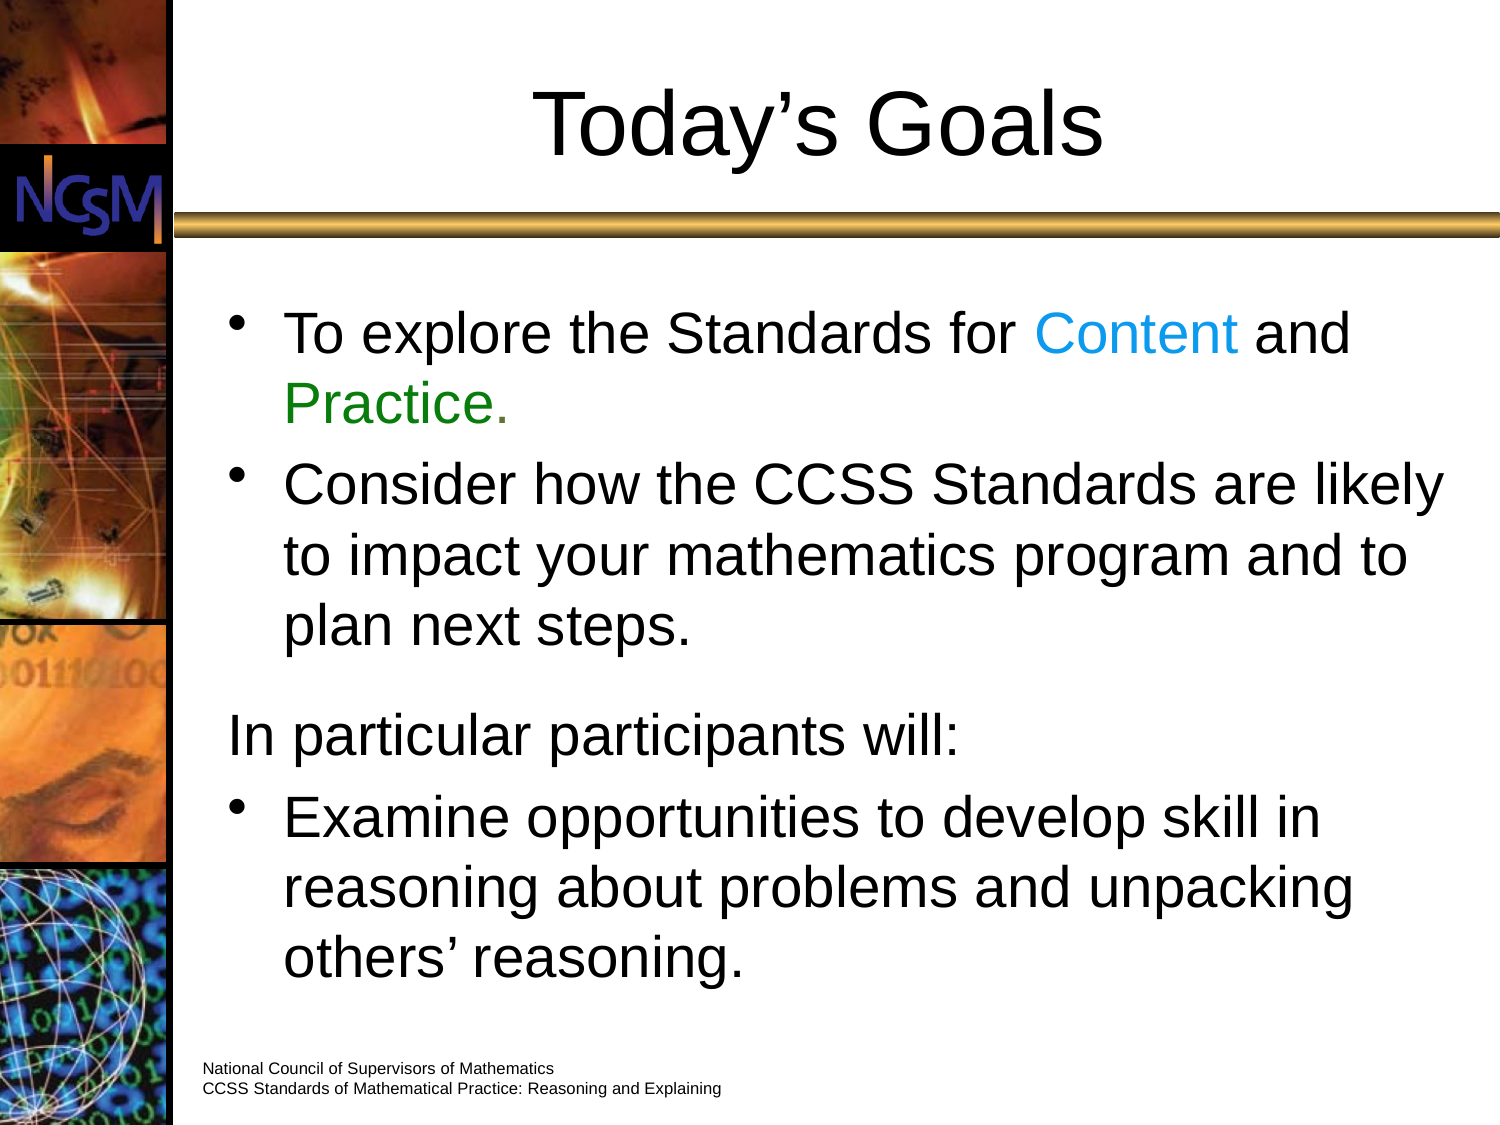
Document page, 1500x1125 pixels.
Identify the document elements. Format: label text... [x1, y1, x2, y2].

title Today’s Goals [212, 24, 1425, 213]
picture [0, 625, 166, 862]
list To explore the Standards for Content and Practice. Consider how the CCSS Standards are likely to impact your mathematics program and to plan next steps. In particular participants will: Examine opportunities to develop skill in reasoning about problems and unpacking others’ reasoning. [212, 287, 1488, 1025]
picture [0, 869, 166, 1125]
picture [0, 0, 167, 619]
slide_number National Council of Supervisors of Mathematics CCSS Standards of Mathematical Practice: Reasoning and Explaining [187, 1050, 900, 1125]
